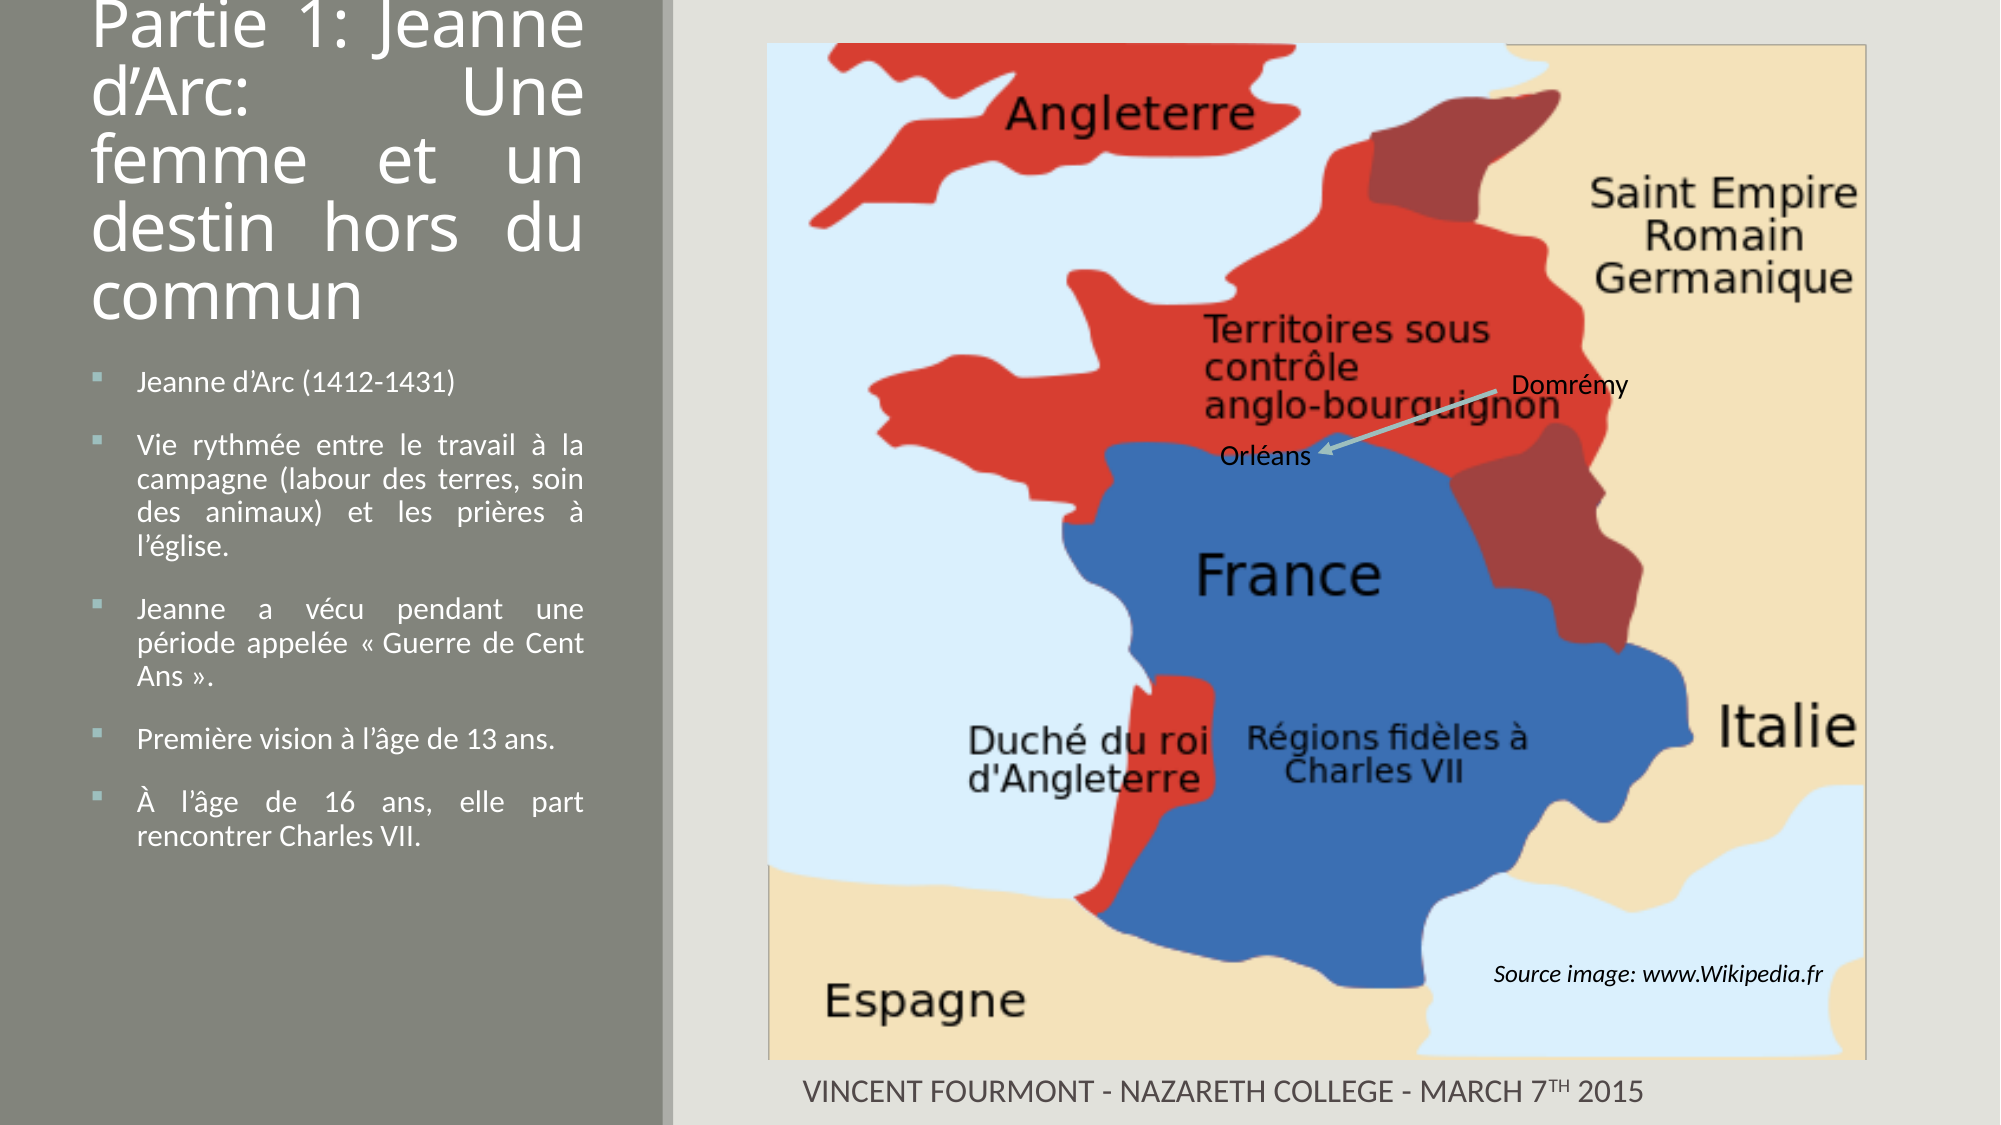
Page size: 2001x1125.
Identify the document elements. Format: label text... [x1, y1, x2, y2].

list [766, 43, 1869, 1061]
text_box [1317, 390, 1498, 454]
title Partie 1: Jeanne d’Arc: Une femme et un destin hors du commun [75, 43, 600, 341]
footer Vincent FOURMONT - Nazareth College - March 7th 2015 [787, 1067, 1694, 1120]
list Jeanne d’Arc (1412-1431) Vie rythmée entre le travail à la campagne (labour des terres, soin des animaux) et les prières à l’église. Jeanne a vécu pendant une période appelée « Guerre de Cent Ans ». Première vision à l’âge de 13 ans. À l’âge de 16 ans, elle part rencontrer Charles VII. [75, 358, 600, 1060]
